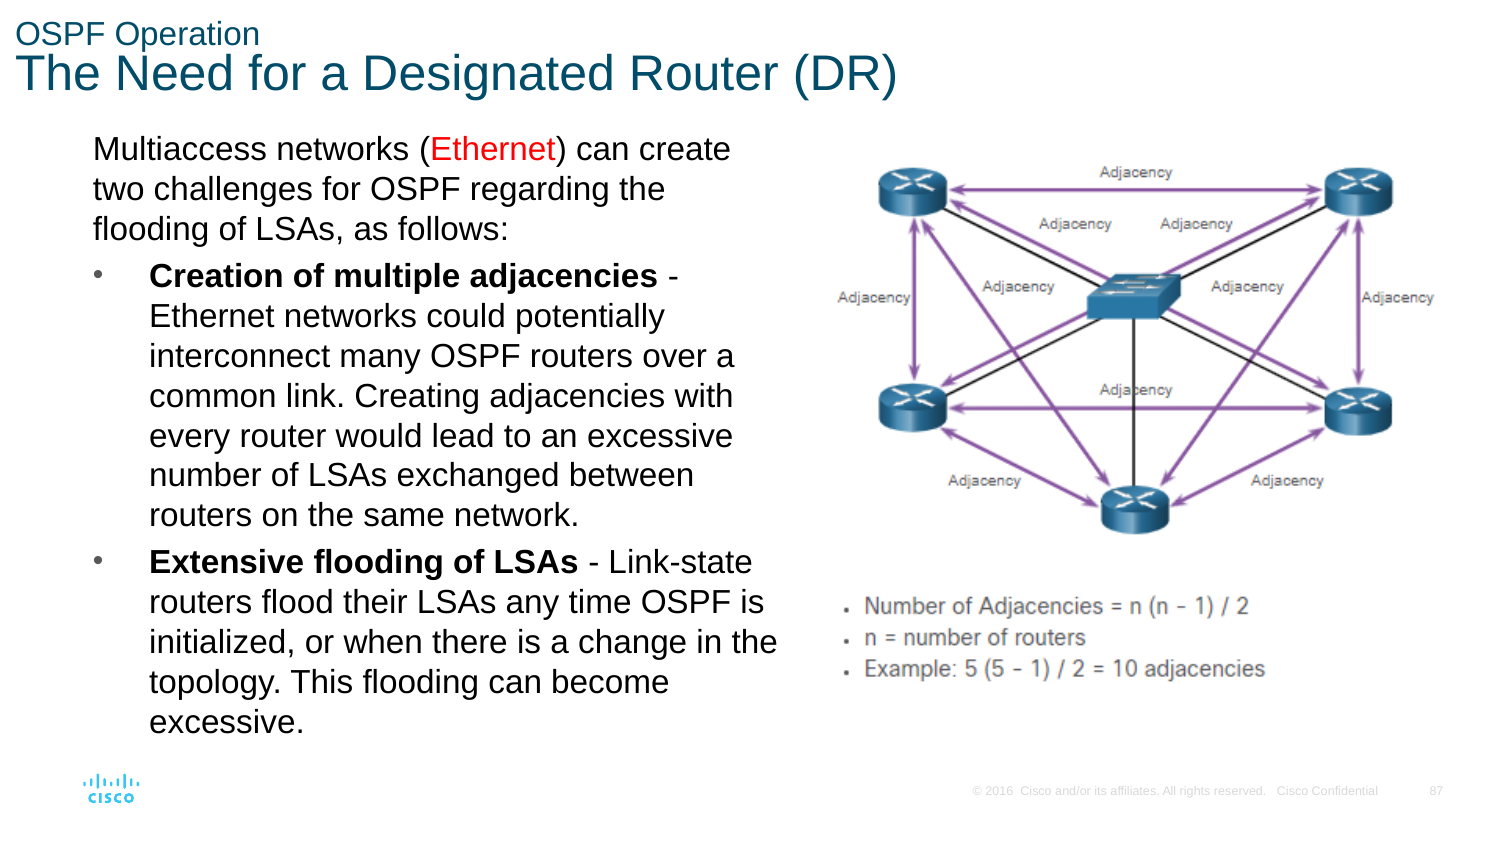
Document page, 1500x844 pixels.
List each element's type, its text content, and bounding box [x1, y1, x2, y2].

title OSPF Operation The Need for a Designated Router (DR) [0, 0, 1369, 121]
list Multiaccess networks (Ethernet) can create two challenges for OSPF regarding the flooding of LSAs, as follows: Creation of multiple adjacencies - Ethernet networks could potentially interconnect many OSPF routers over a common link. Creating adjacencies with every router would lead to an excessive number of LSAs exchanged between routers on the same network. Extensive flooding of LSAs - Link-state routers flood their LSAs any time OSPF is initialized, or when there is a change in the topology. This flooding can become excessive. [77, 120, 800, 726]
picture [824, 154, 1447, 691]
